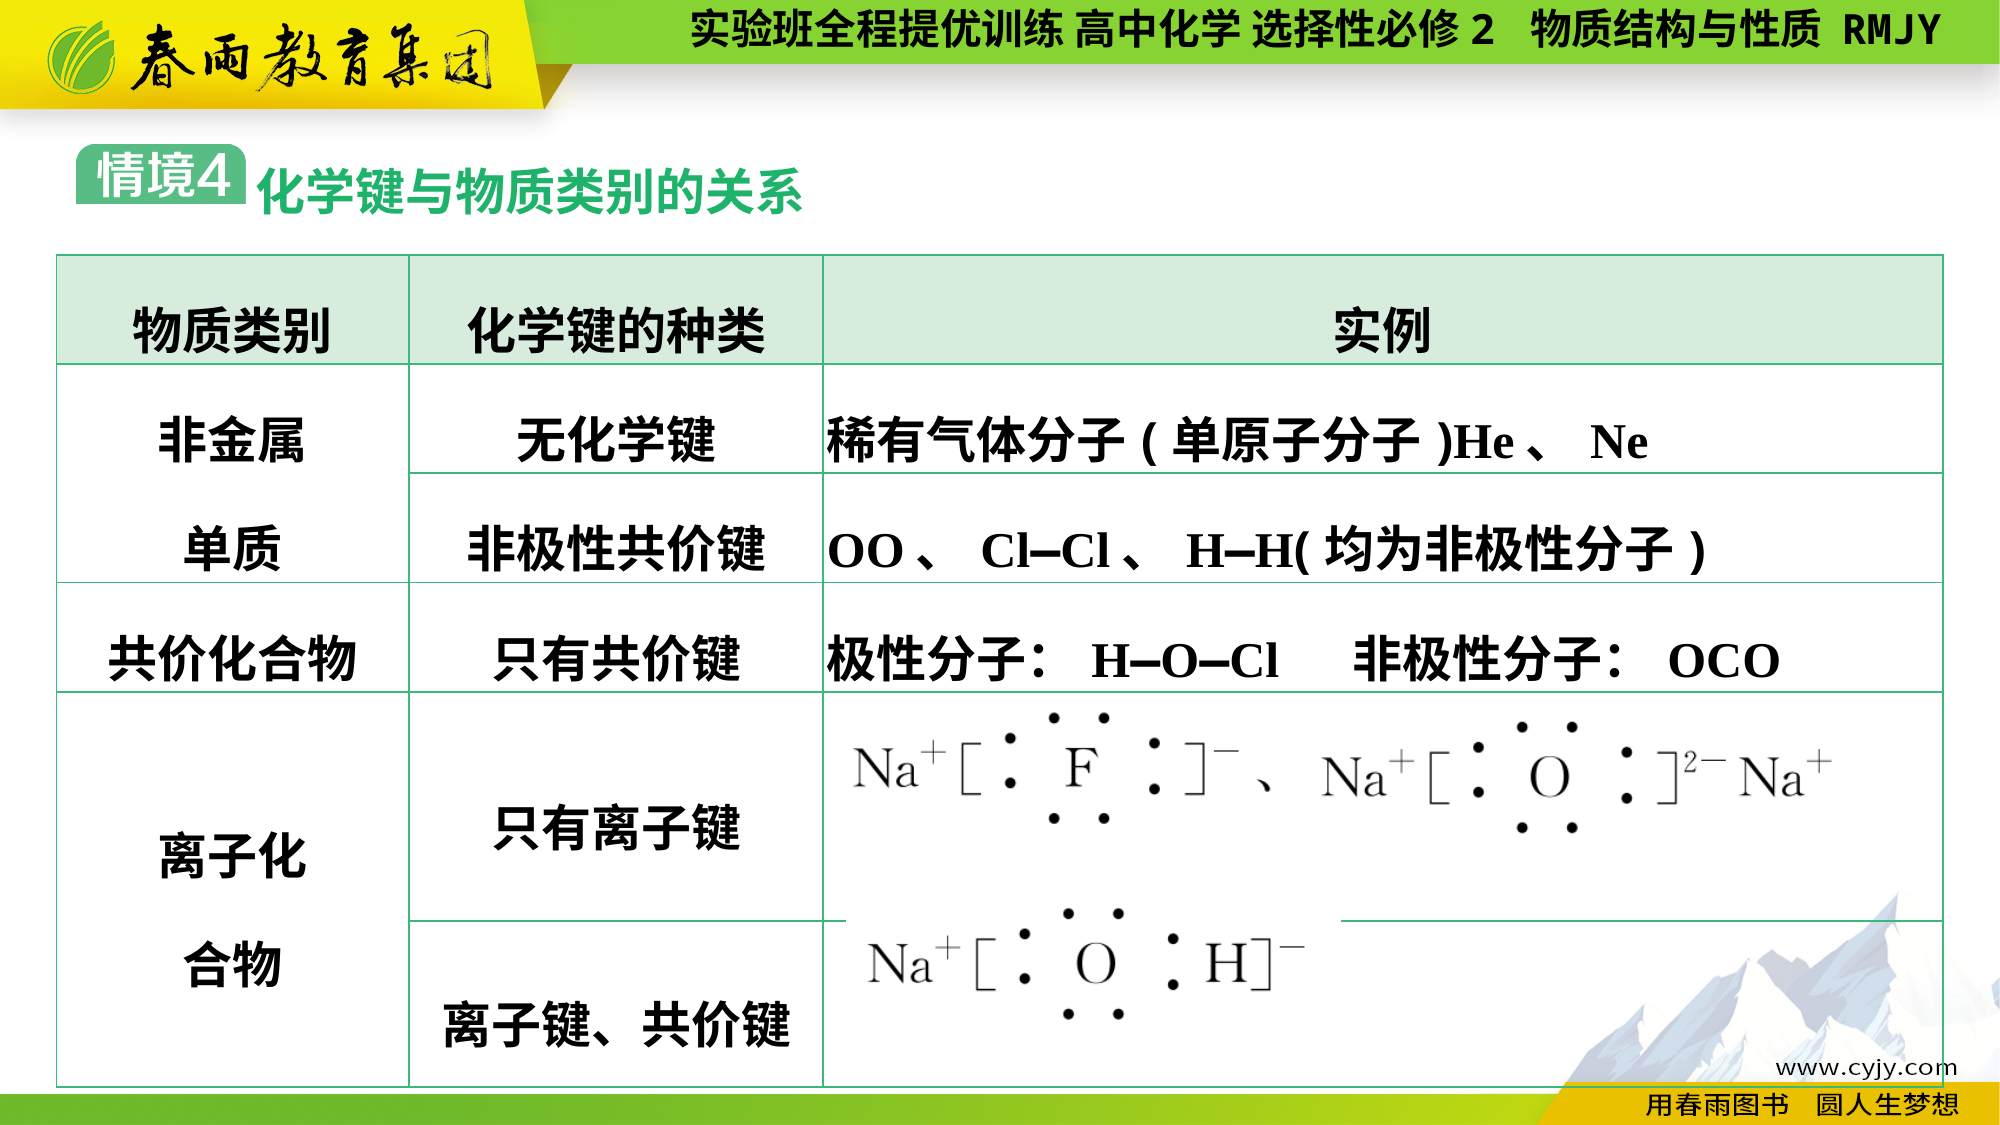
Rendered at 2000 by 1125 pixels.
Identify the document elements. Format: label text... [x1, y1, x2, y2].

picture [0, 0, 2000, 1125]
list 化学键与物质类别的关系 [59, 122, 1944, 217]
